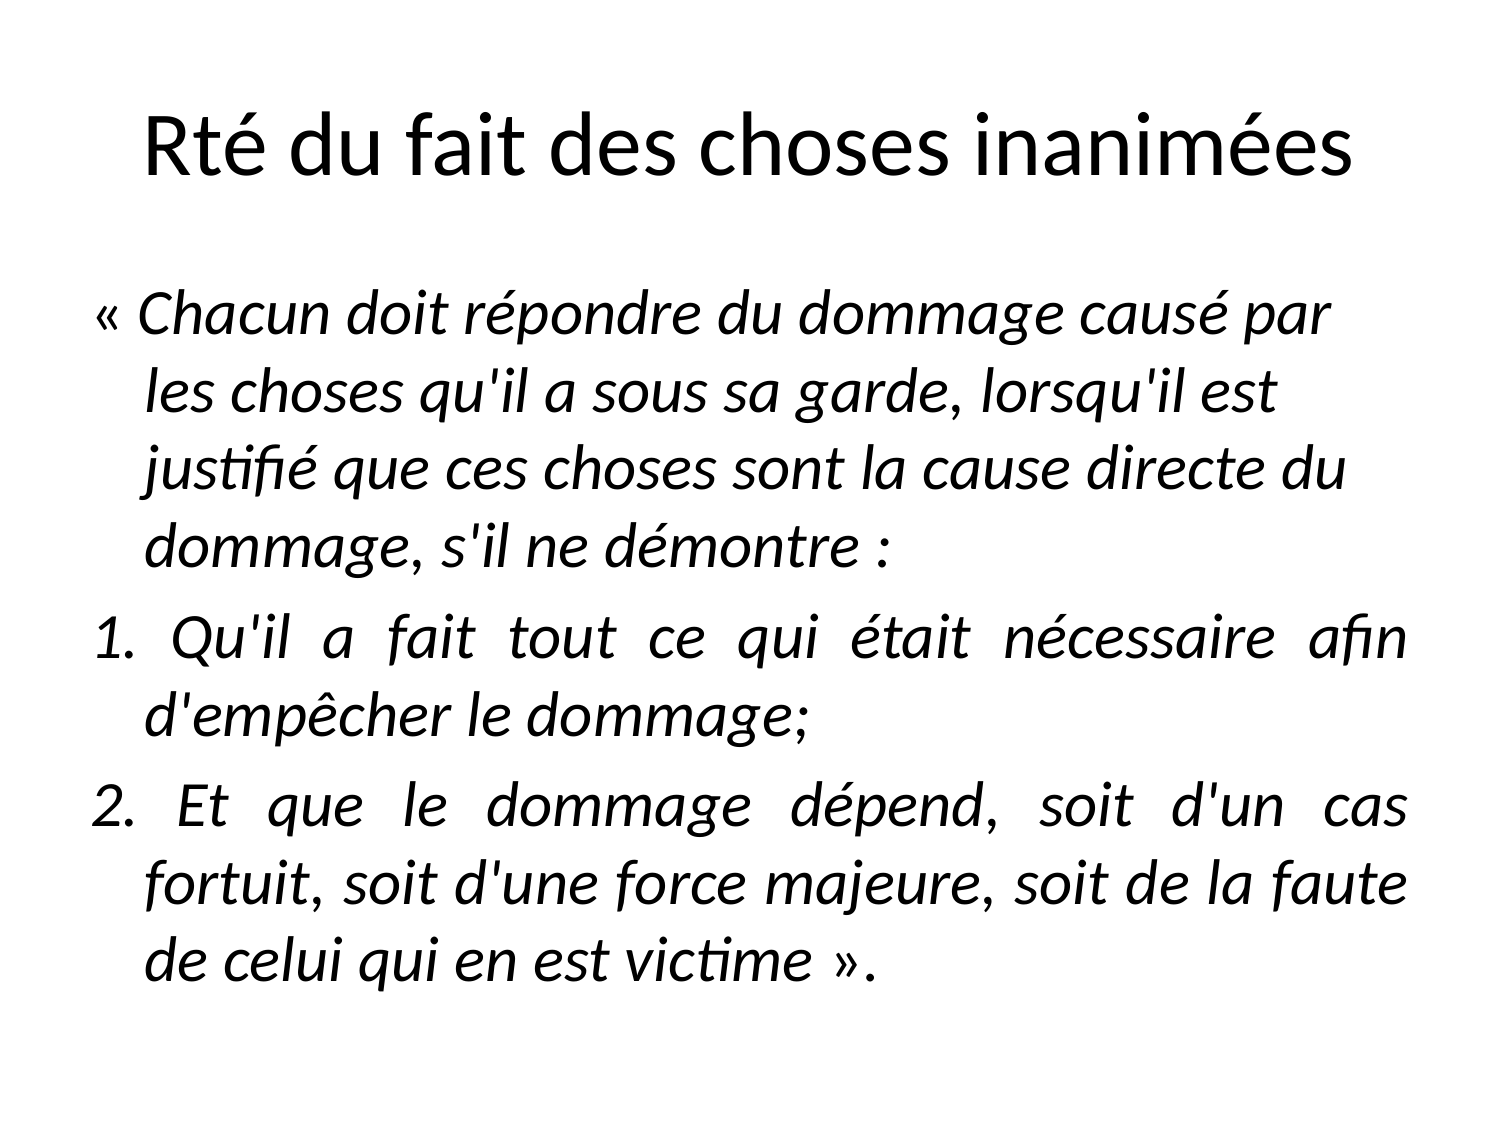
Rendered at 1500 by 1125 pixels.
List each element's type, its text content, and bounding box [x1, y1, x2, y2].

list « Chacun doit répondre du dommage causé par les choses qu'il a sous sa garde, lorsqu'il est justifié que ces choses sont la cause directe du dommage, s'il ne démontre : 1. Qu'il a fait tout ce qui était nécessaire afin d'empêcher le dommage; 2. Et que le dommage dépend, soit d'un cas fortuit, soit d'une force majeure, soit de la faute de celui qui en est victime ». [75, 262, 1425, 1005]
title Rté du fait des choses inanimées [75, 45, 1425, 233]
